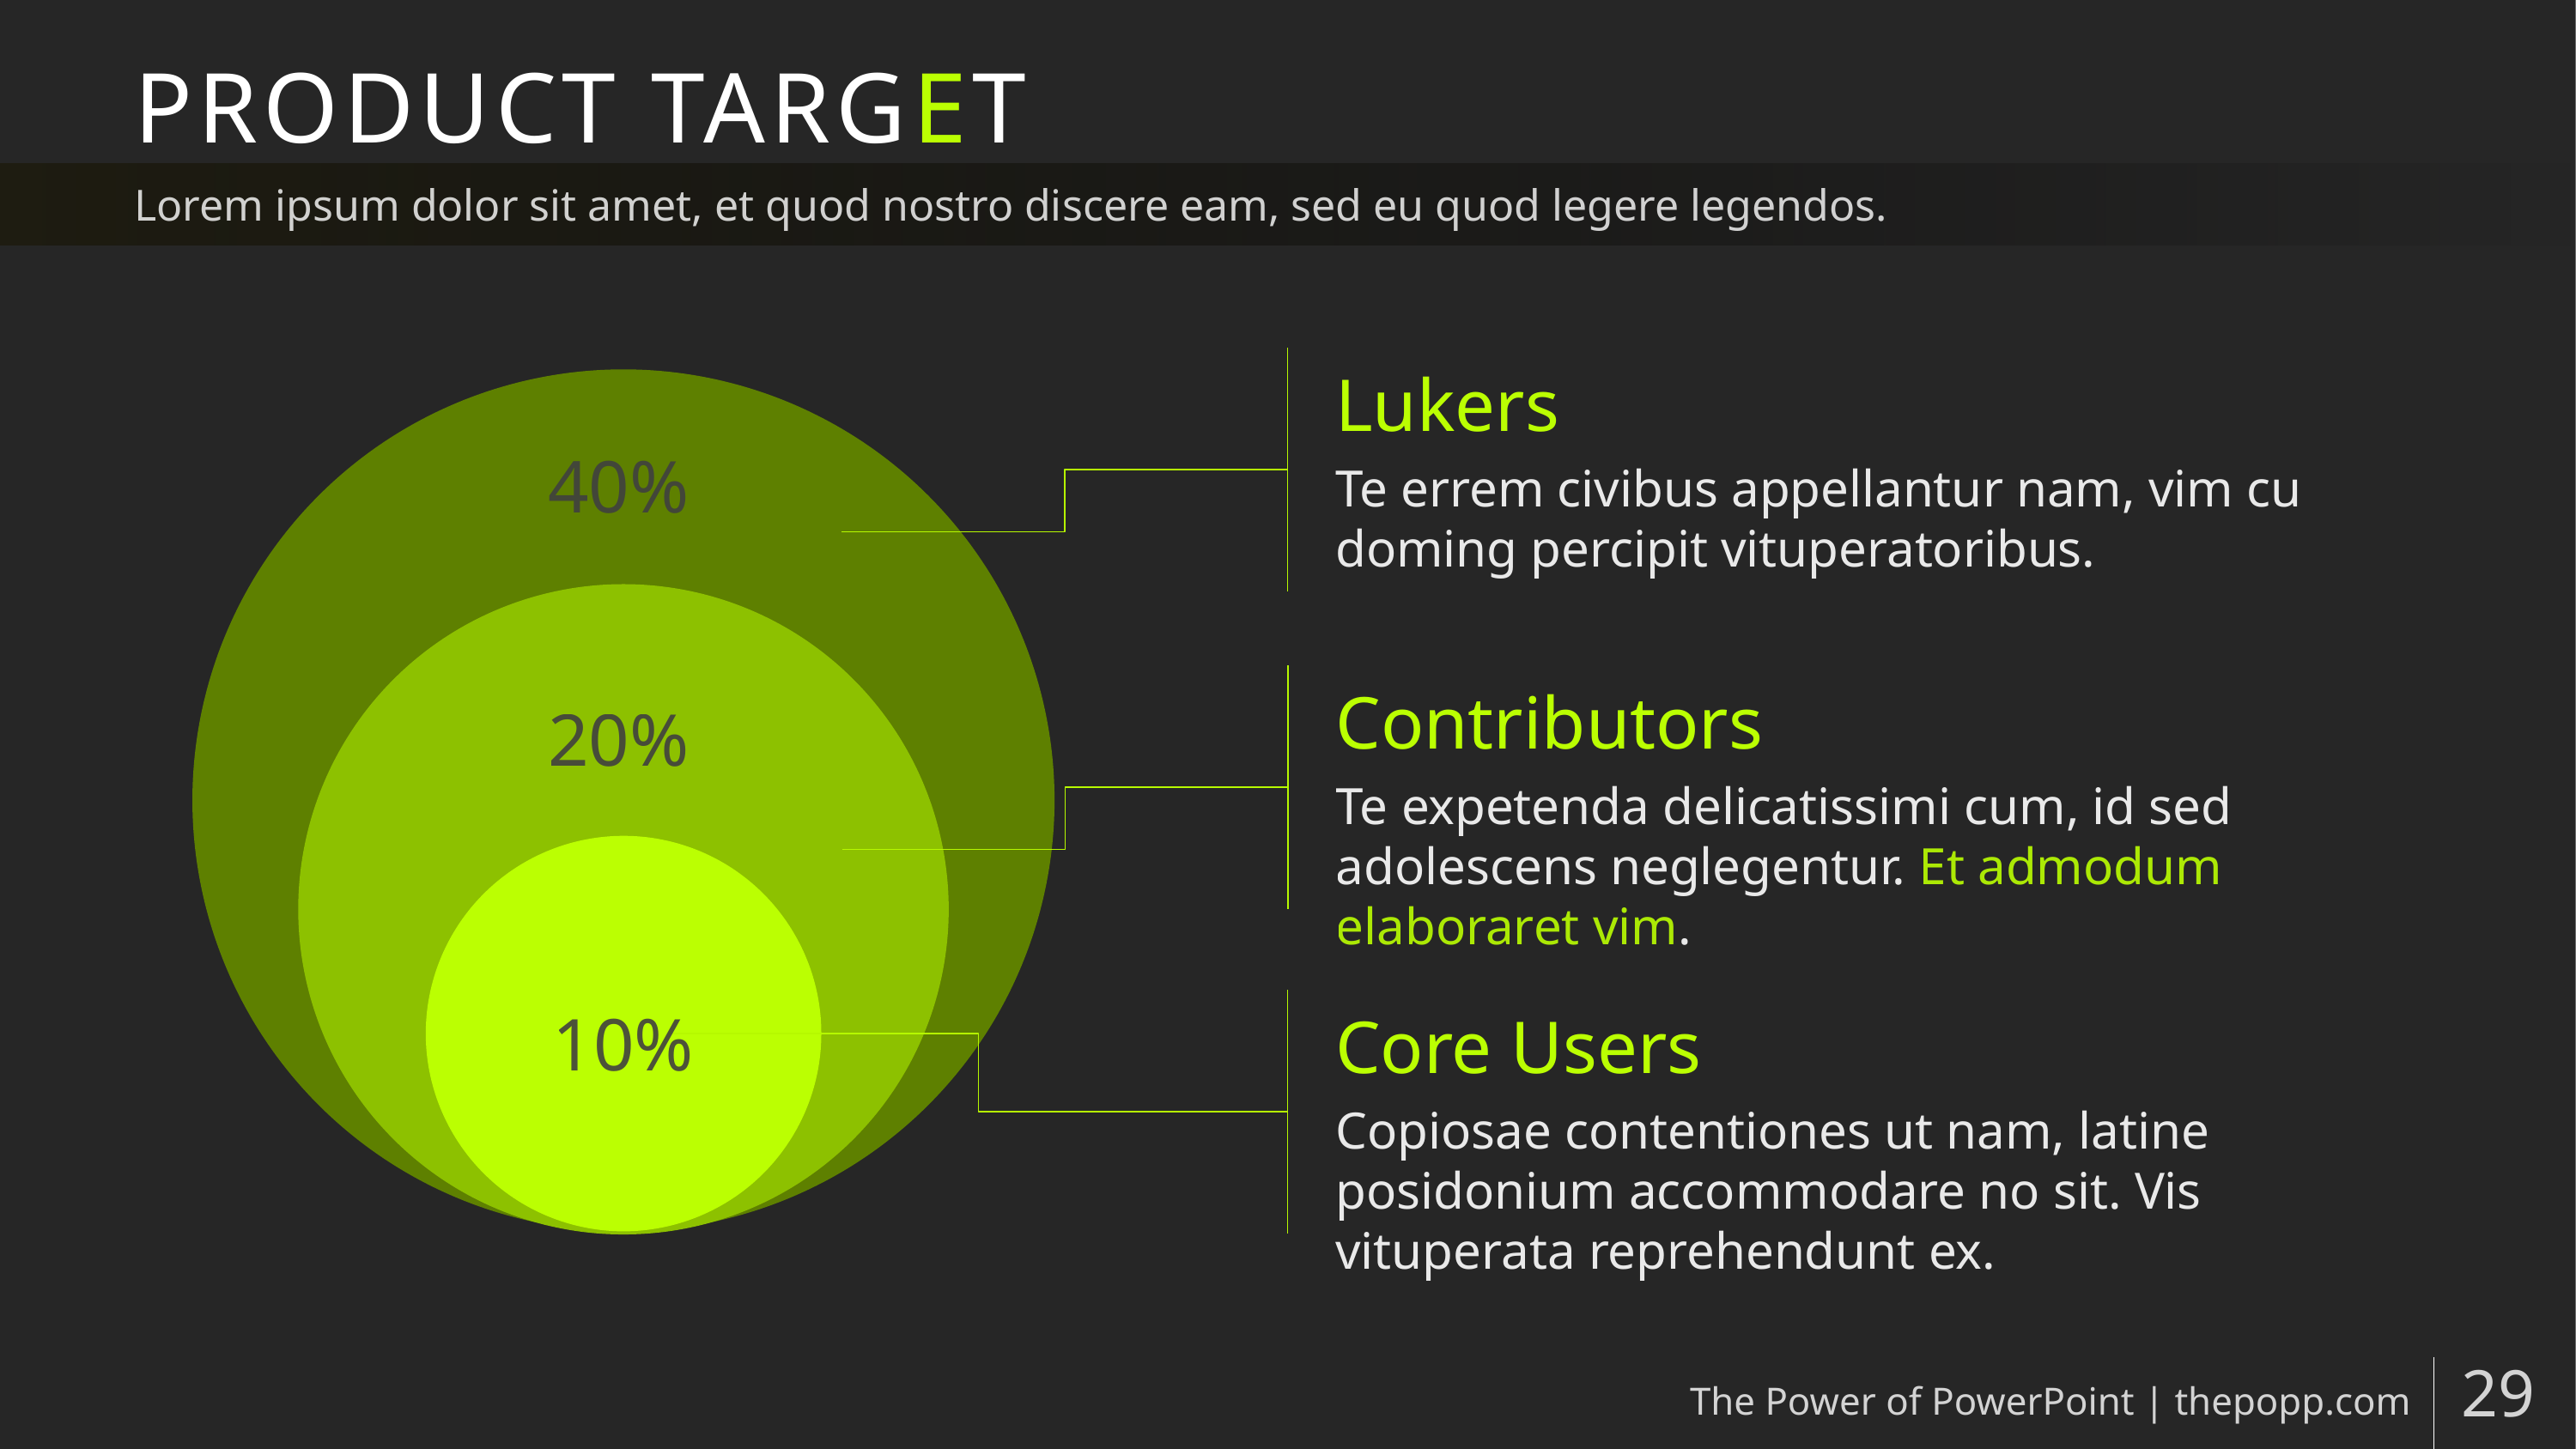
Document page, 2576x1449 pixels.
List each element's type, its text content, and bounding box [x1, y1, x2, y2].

slide_number 29 [2438, 1357, 2576, 1434]
list Te errem civibus appellantur nam, vim cu doming percipit vituperatoribus. [1312, 445, 2434, 618]
list 10% [430, 984, 817, 1100]
list Te expetenda delicatissimi cum, id sed adolescens neglegentur. Et admodum elaboraret vim. [1313, 762, 2435, 936]
list Lukers [1312, 336, 2434, 445]
list 40% [425, 427, 811, 543]
list Lorem ipsum dolor sit amet, et quod nostro discere eam, sed eu quod legere legendos. [111, 167, 2404, 248]
footer The Power of PowerPoint | thepopp.com [922, 1356, 2434, 1434]
title PRODUCT TARGET [111, 0, 2430, 174]
list Contributors [1313, 653, 2435, 762]
list Copiosae contentiones ut nam, latine posidonium accommodare no sit. Vis vituperata reprehendunt ex. [1312, 1087, 2434, 1260]
list Core Users [1312, 978, 2434, 1087]
list 20% [425, 680, 811, 796]
